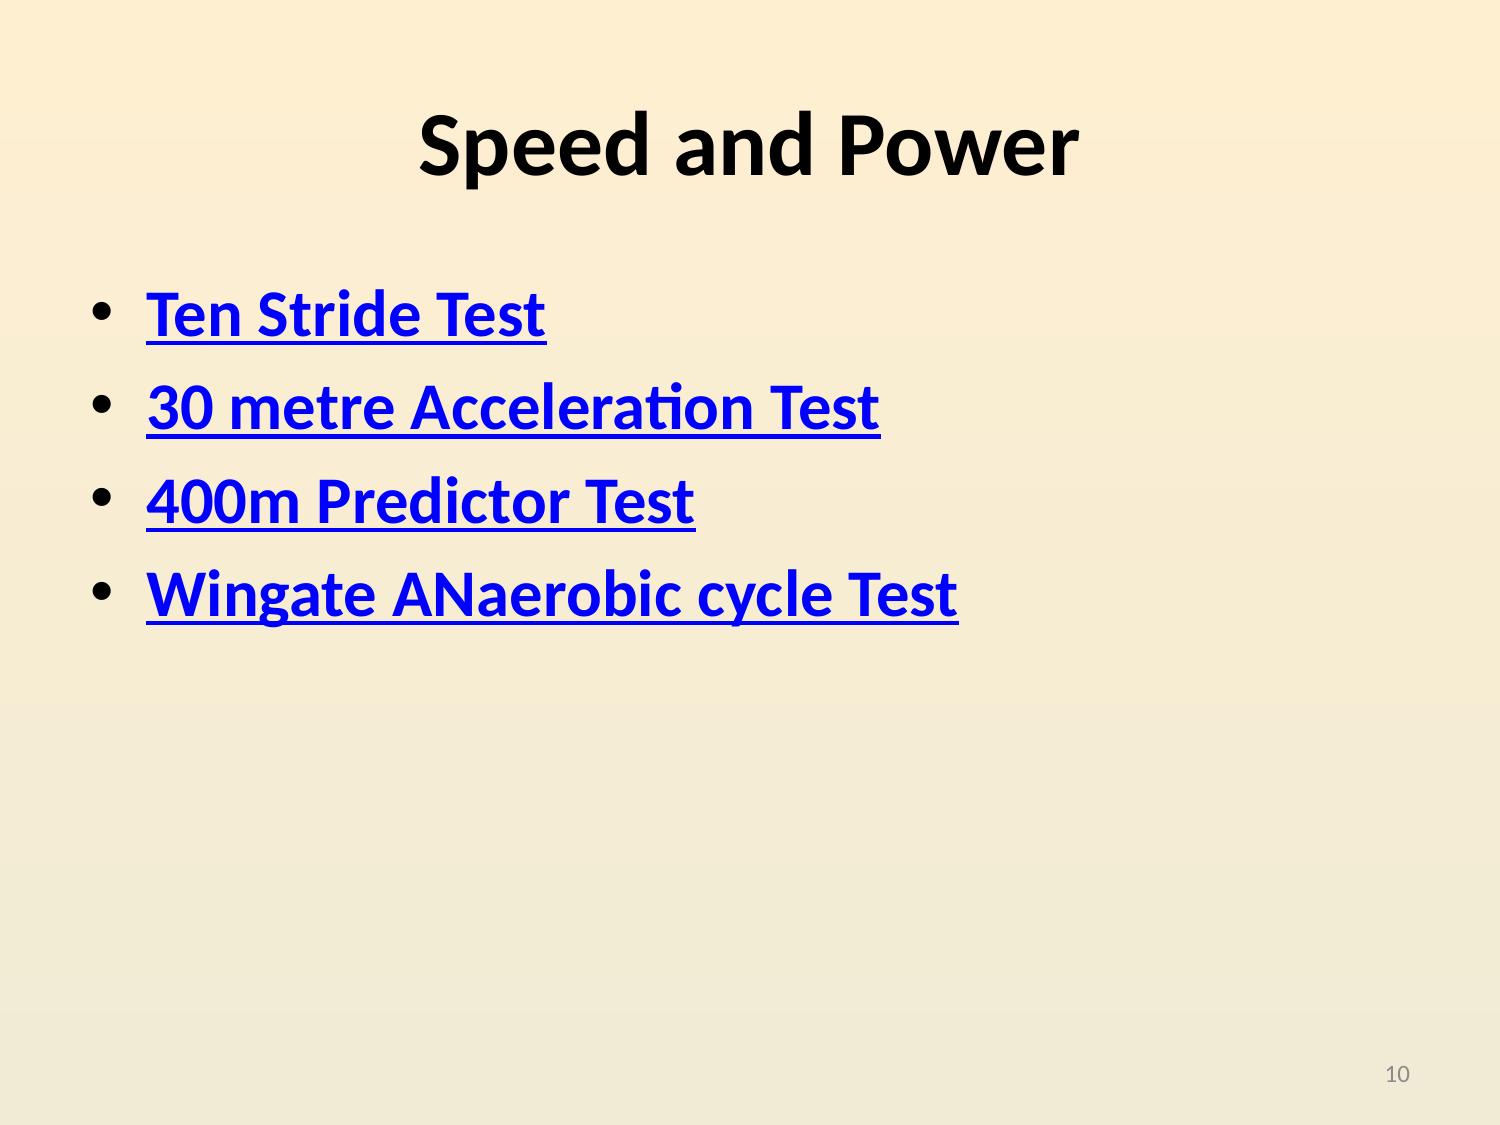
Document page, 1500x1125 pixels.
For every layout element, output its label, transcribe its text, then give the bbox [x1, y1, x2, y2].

list Ten Stride Test 30 metre Acceleration Test 400m Predictor Test Wingate ANaerobic cycle Test [75, 262, 1425, 1005]
slide_number 10 [1074, 1042, 1425, 1103]
title Speed and Power [75, 45, 1425, 233]
